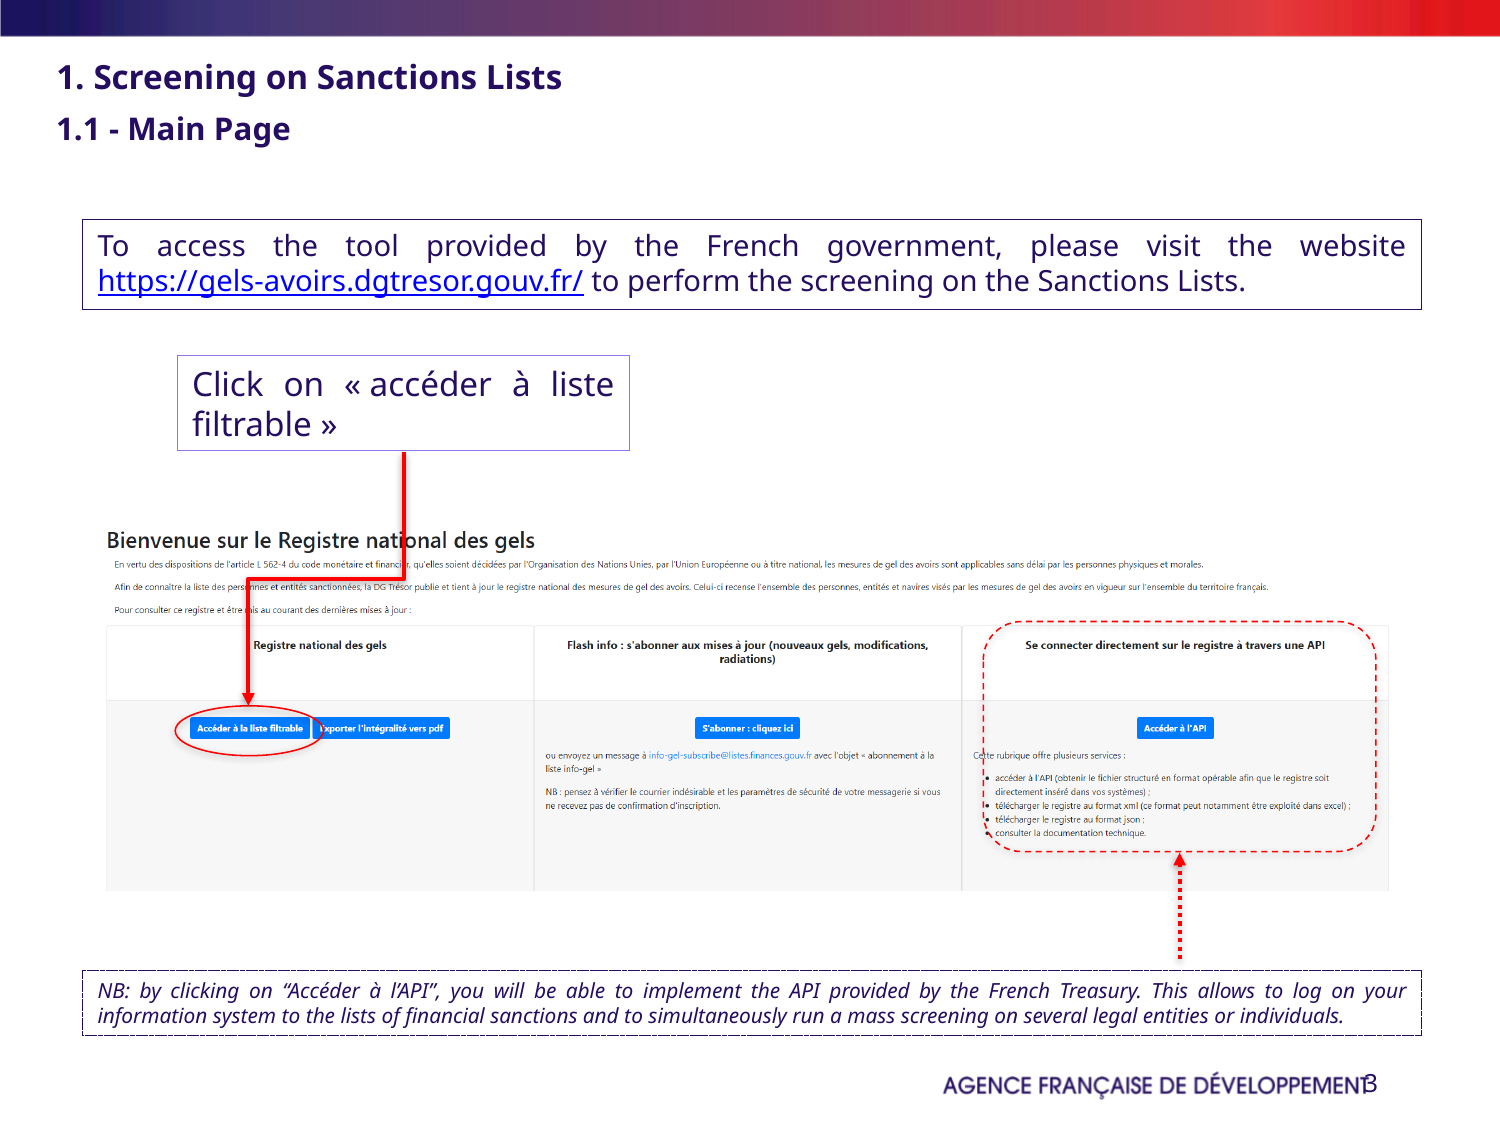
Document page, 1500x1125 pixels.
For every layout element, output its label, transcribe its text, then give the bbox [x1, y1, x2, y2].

text_box 1.1 - Main Page [41, 101, 1352, 154]
text_box NB: by clicking on “Accéder à l’API”, you will be able to implement the API provided by the French Treasury. This allows to log on your information system to the lists of financial sanctions and to simultaneously run a mass screening on several legal entities or individuals. [82, 970, 1422, 1036]
picture [927, 1063, 1376, 1106]
title 1. Screening on Sanctions Lists [41, 48, 1424, 104]
picture [0, 0, 1500, 46]
text_box Click on « accéder à liste filtrable » [177, 355, 630, 451]
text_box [198, 500, 454, 657]
picture [106, 515, 1396, 891]
text_box To access the tool provided by the French government, please visit the website https://gels-avoirs.dgtresor.gouv.fr/ to perform the screening on the Sanctions Lists. [82, 219, 1422, 310]
